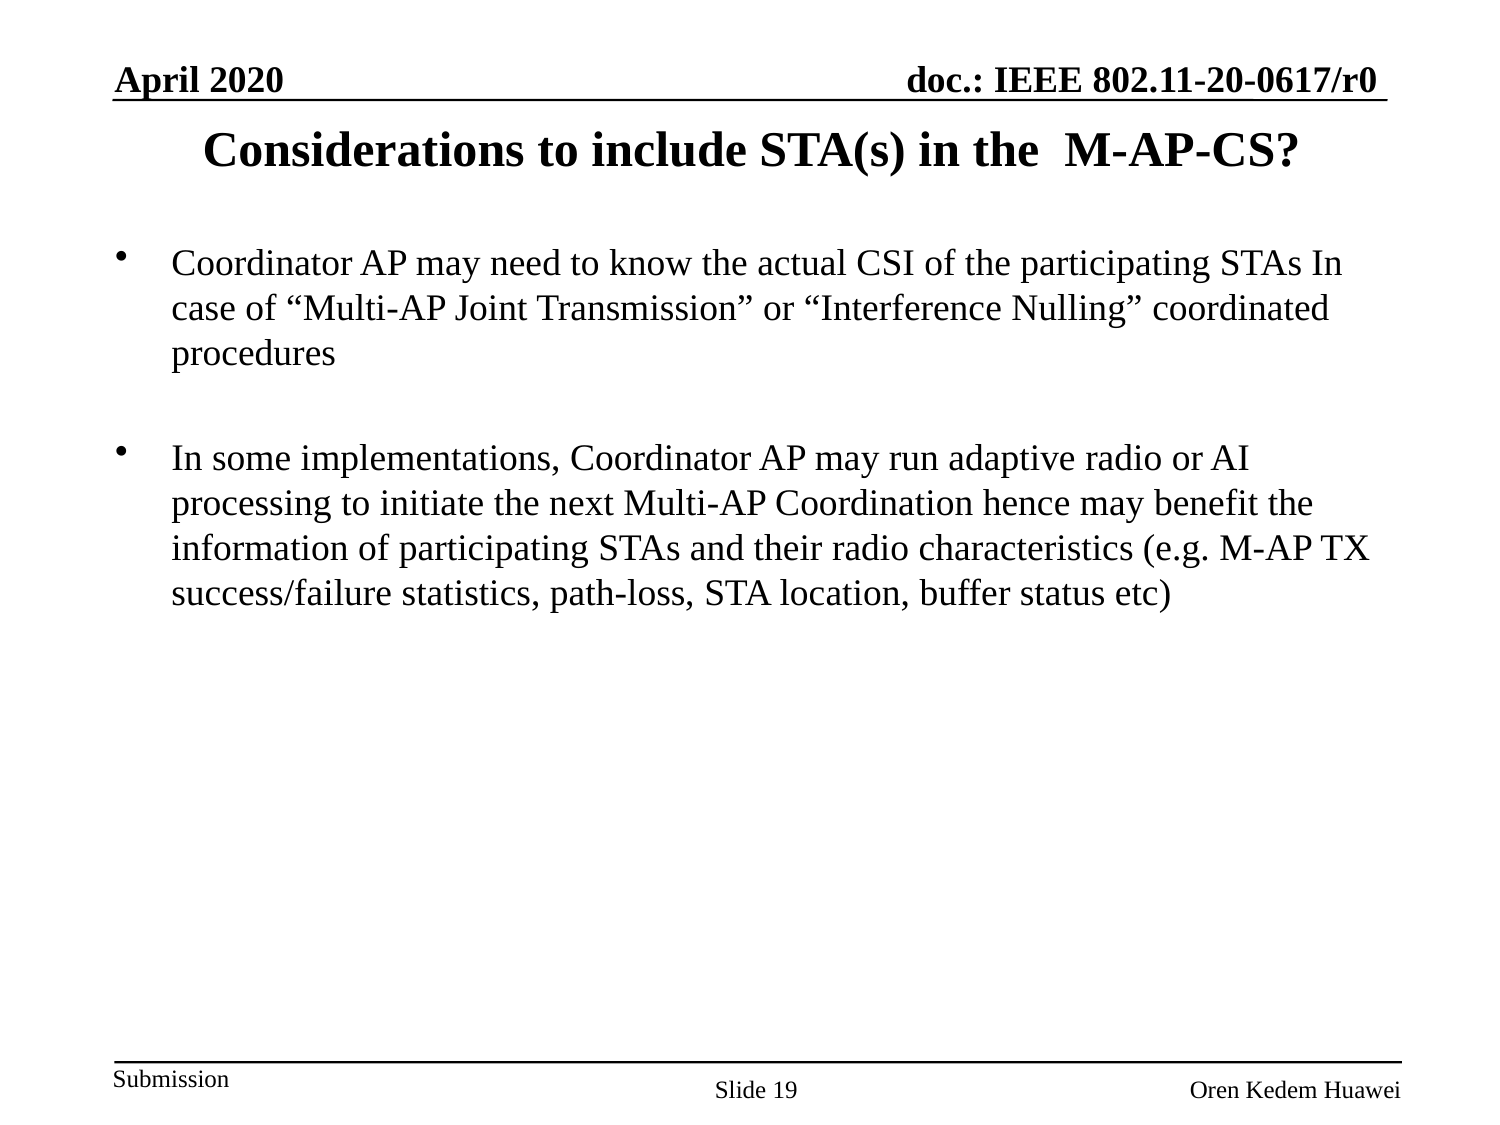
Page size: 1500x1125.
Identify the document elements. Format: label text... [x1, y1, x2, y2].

footer Oren Kedem Huawei [1186, 1073, 1402, 1105]
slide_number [114, 54, 286, 101]
slide_number Slide 19 [712, 1073, 800, 1105]
title Considerations to include STA(s) in the M-AP-CS? [114, 59, 1390, 230]
list Coordinator AP may need to know the actual CSI of the participating STAs In case of “Multi-AP Joint Transmission” or “Interference Nulling” coordinated procedures In some implementations, Coordinator AP may run adaptive radio or AI processing to initiate the next Multi-AP Coordination hence may benefit the information of participating STAs and their radio characteristics (e.g. M-AP TX success/failure statistics, path-loss, STA location, buffer status etc) [100, 230, 1390, 669]
